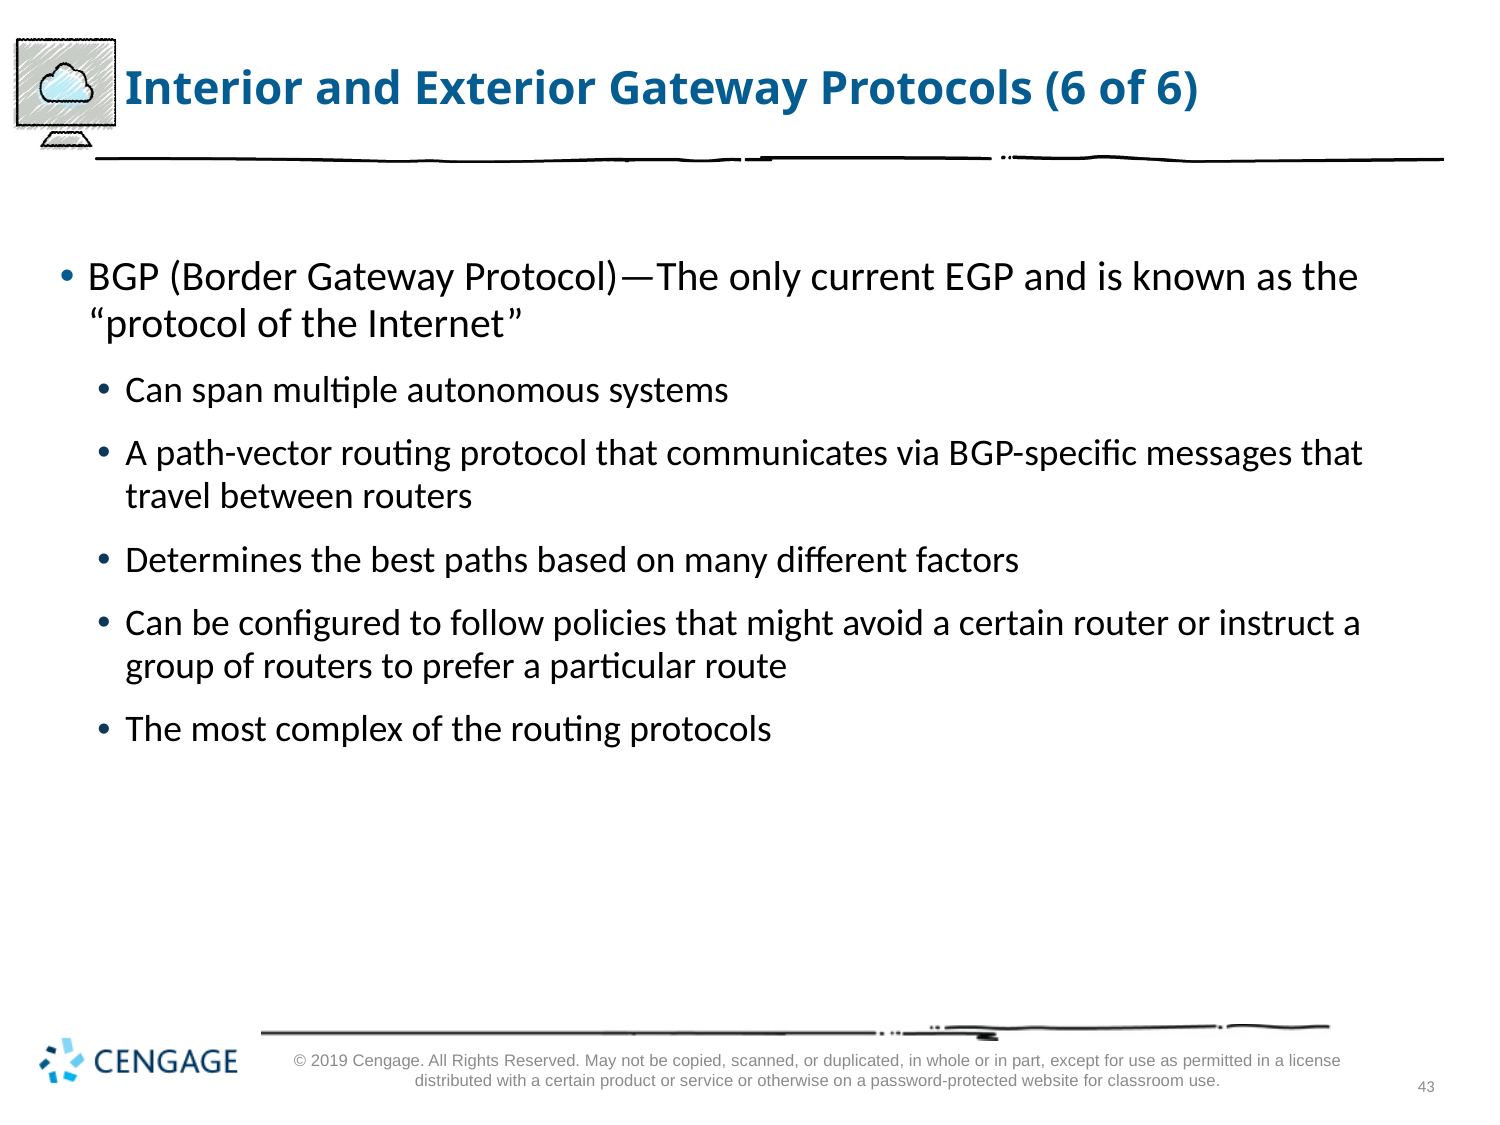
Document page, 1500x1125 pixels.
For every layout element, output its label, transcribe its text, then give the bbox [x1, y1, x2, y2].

picture [95, 155, 1444, 163]
picture [19, 1024, 250, 1096]
title Interior and Exterior Gateway Protocols (6 of 6) [125, 66, 1442, 116]
list B G P (Border Gateway Protocol)—The only current E G P and is known as the “protocol of the Internet” Can span multiple autonomous systems A path-vector routing protocol that communicates via B G P-specific messages that travel between routers Determines the best paths based on many different factors Can be configured to follow policies that might avoid a certain router or instruct a group of routers to prefer a particular route The most complex of the routing protocols [59, 252, 1441, 756]
picture [261, 1024, 1331, 1041]
footer © 2019 Cengage. All Rights Reserved. May not be copied, scanned, or duplicated, in whole or in part, except for use as permitted in a license distributed with a certain product or service or otherwise on a password-protected website for classroom use. [262, 1050, 1375, 1091]
picture [13, 36, 117, 151]
